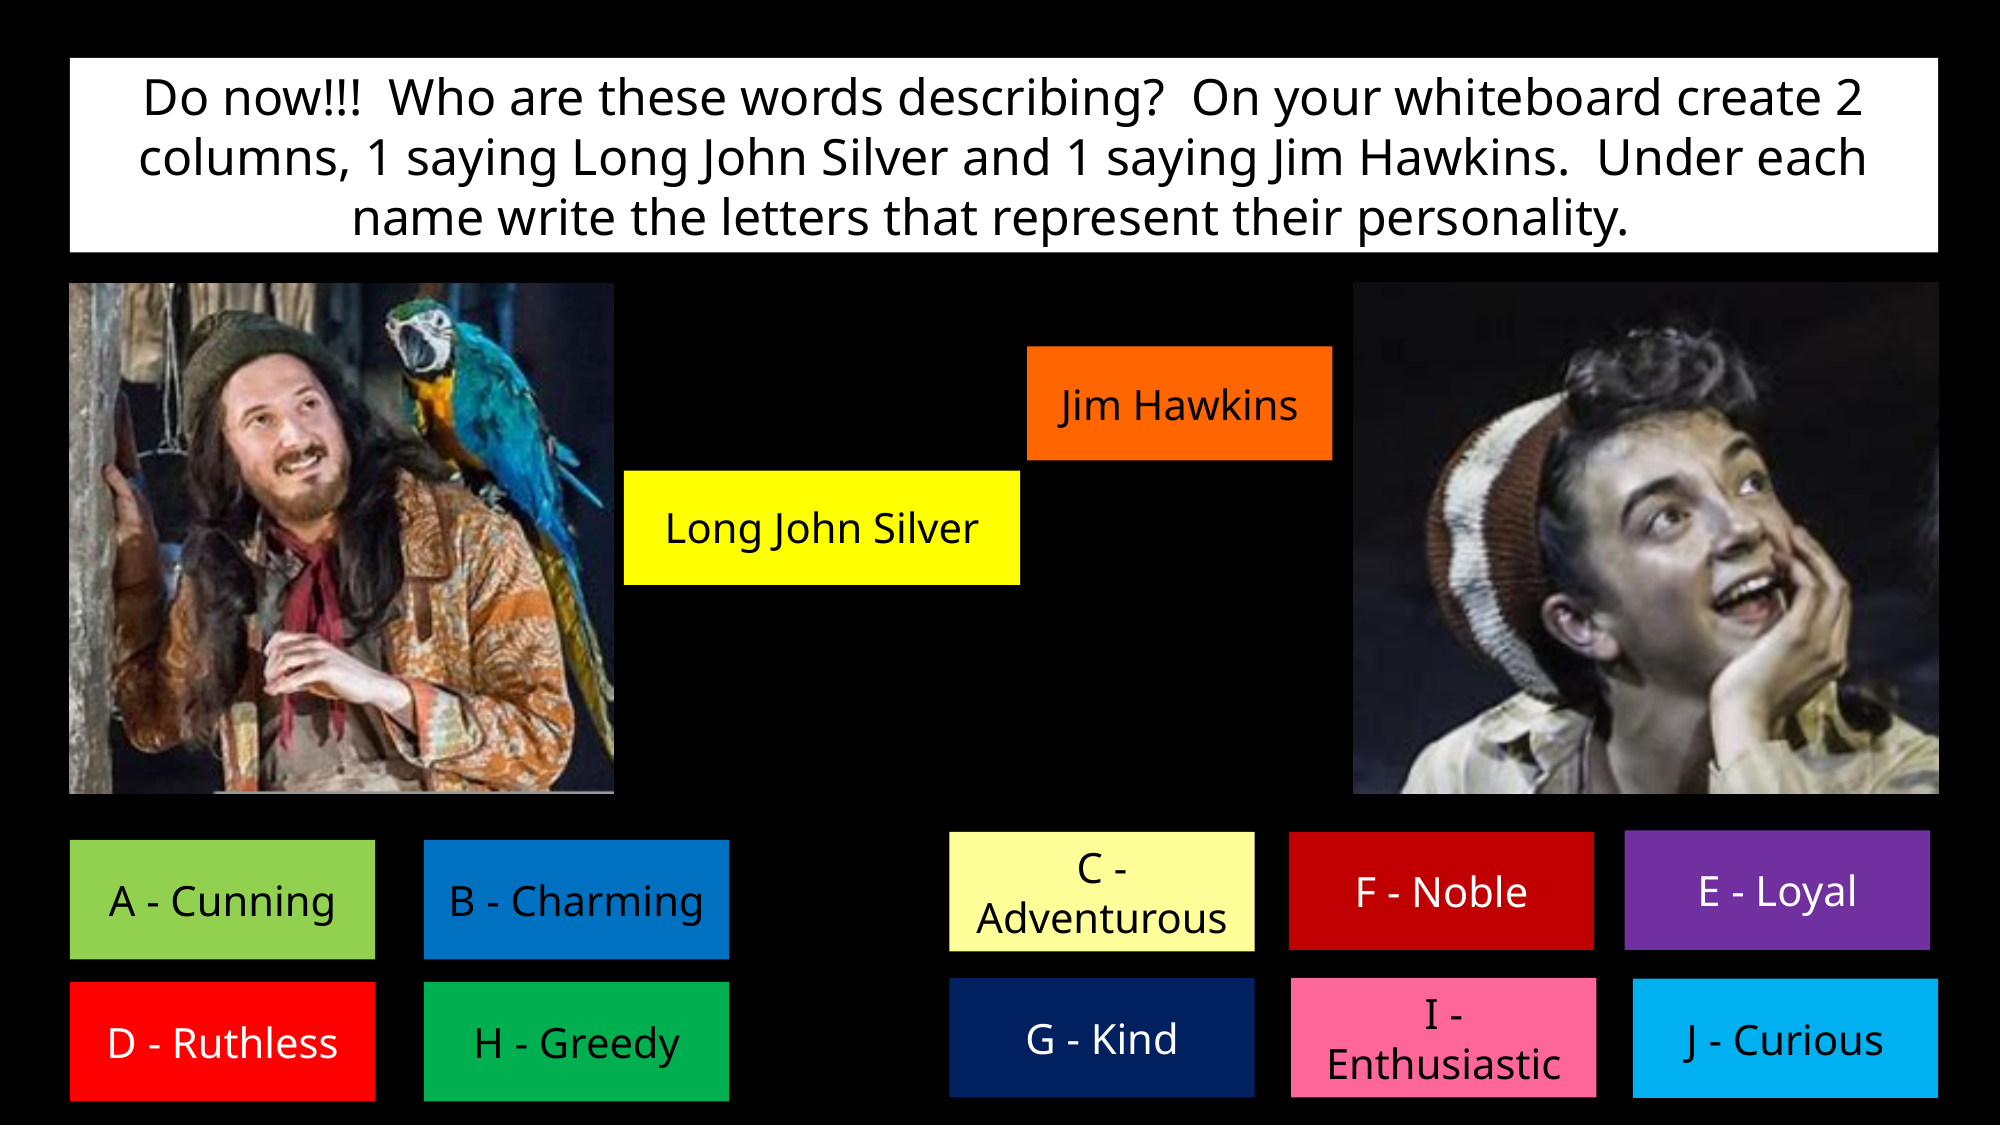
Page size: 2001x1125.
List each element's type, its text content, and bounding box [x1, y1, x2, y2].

text_box C - Adventurous [949, 831, 1255, 952]
text_box F - Noble [1288, 831, 1595, 950]
text_box Do now!!! Who are these words describing? On your whiteboard create 2 columns, 1 saying Long John Silver and 1 saying Jim Hawkins. Under each name write the letters that represent their personality. [69, 57, 1939, 253]
text_box J - Curious [1632, 978, 1939, 1098]
picture [69, 283, 614, 794]
text_box Jim Hawkins [1027, 346, 1333, 461]
text_box B - Charming [423, 839, 730, 960]
text_box I - Enthusiastic [1291, 977, 1597, 1098]
text_box Long John Silver [623, 470, 1021, 585]
picture [1353, 282, 1939, 794]
text_box H - Greedy [423, 981, 730, 1102]
text_box G - Kind [949, 977, 1255, 1098]
text_box A - Cunning [69, 839, 376, 960]
text_box E - Loyal [1624, 830, 1931, 950]
text_box D - Ruthless [69, 981, 376, 1102]
